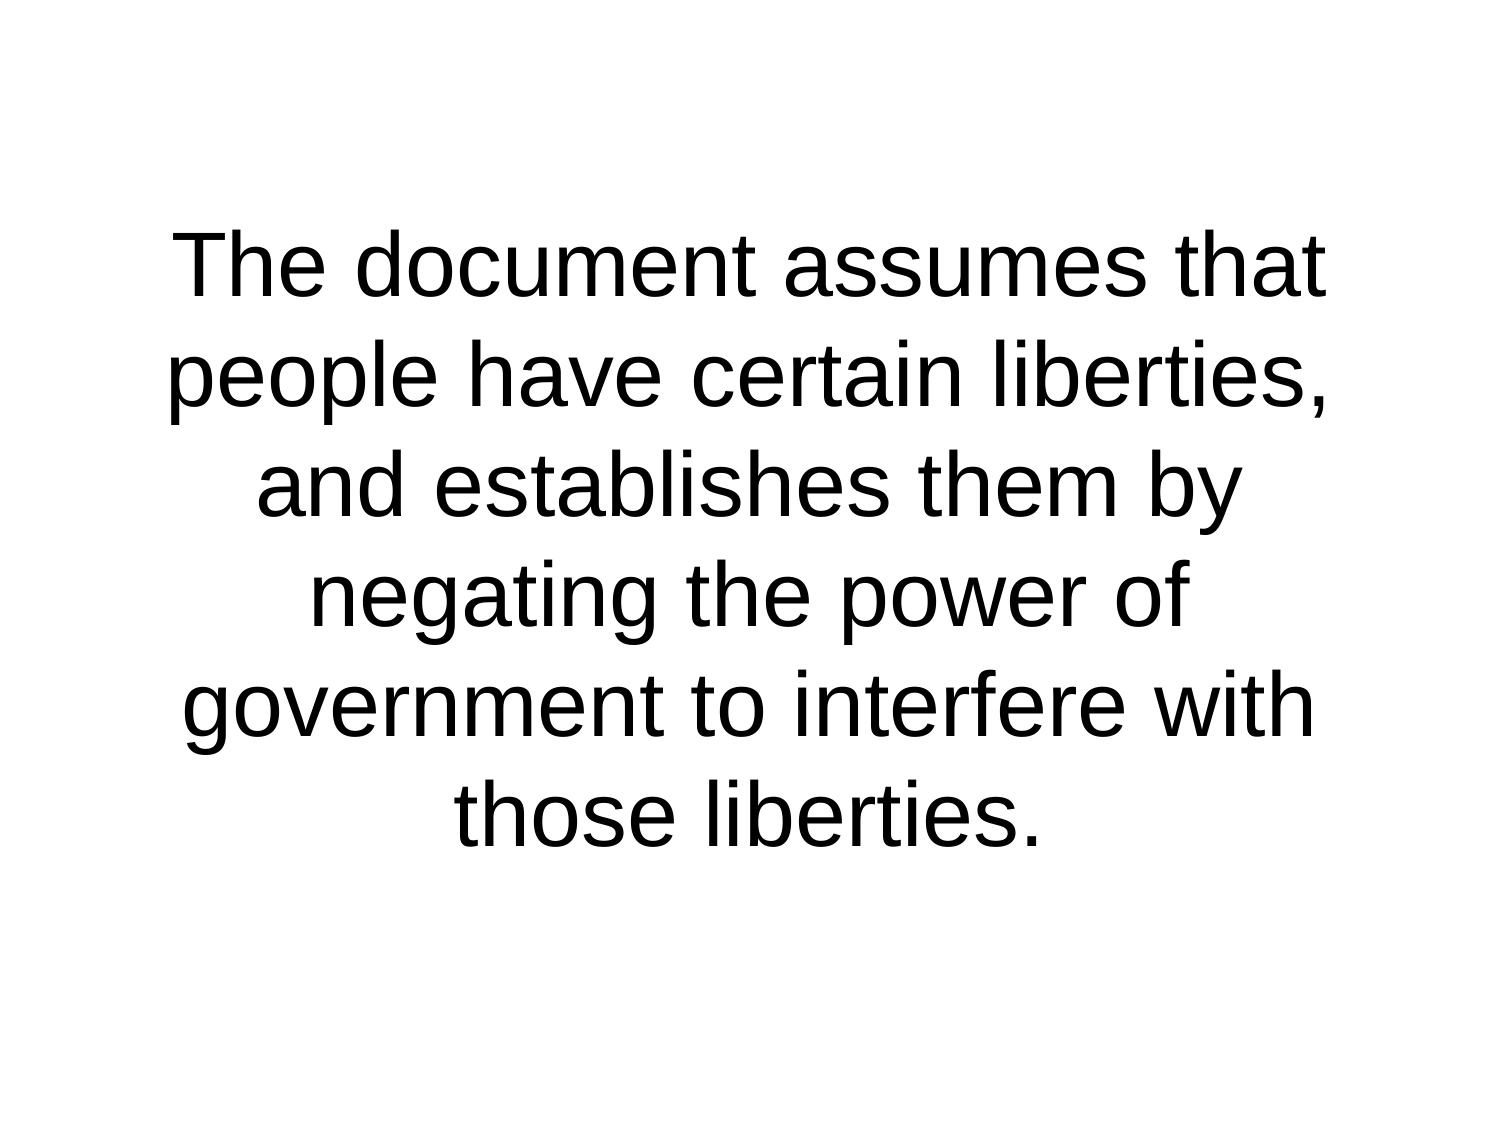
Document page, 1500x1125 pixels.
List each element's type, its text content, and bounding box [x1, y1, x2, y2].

title The document assumes that people have certain liberties, and establishes them by negating the power of government to interfere with those liberties. [74, 44, 1426, 1026]
